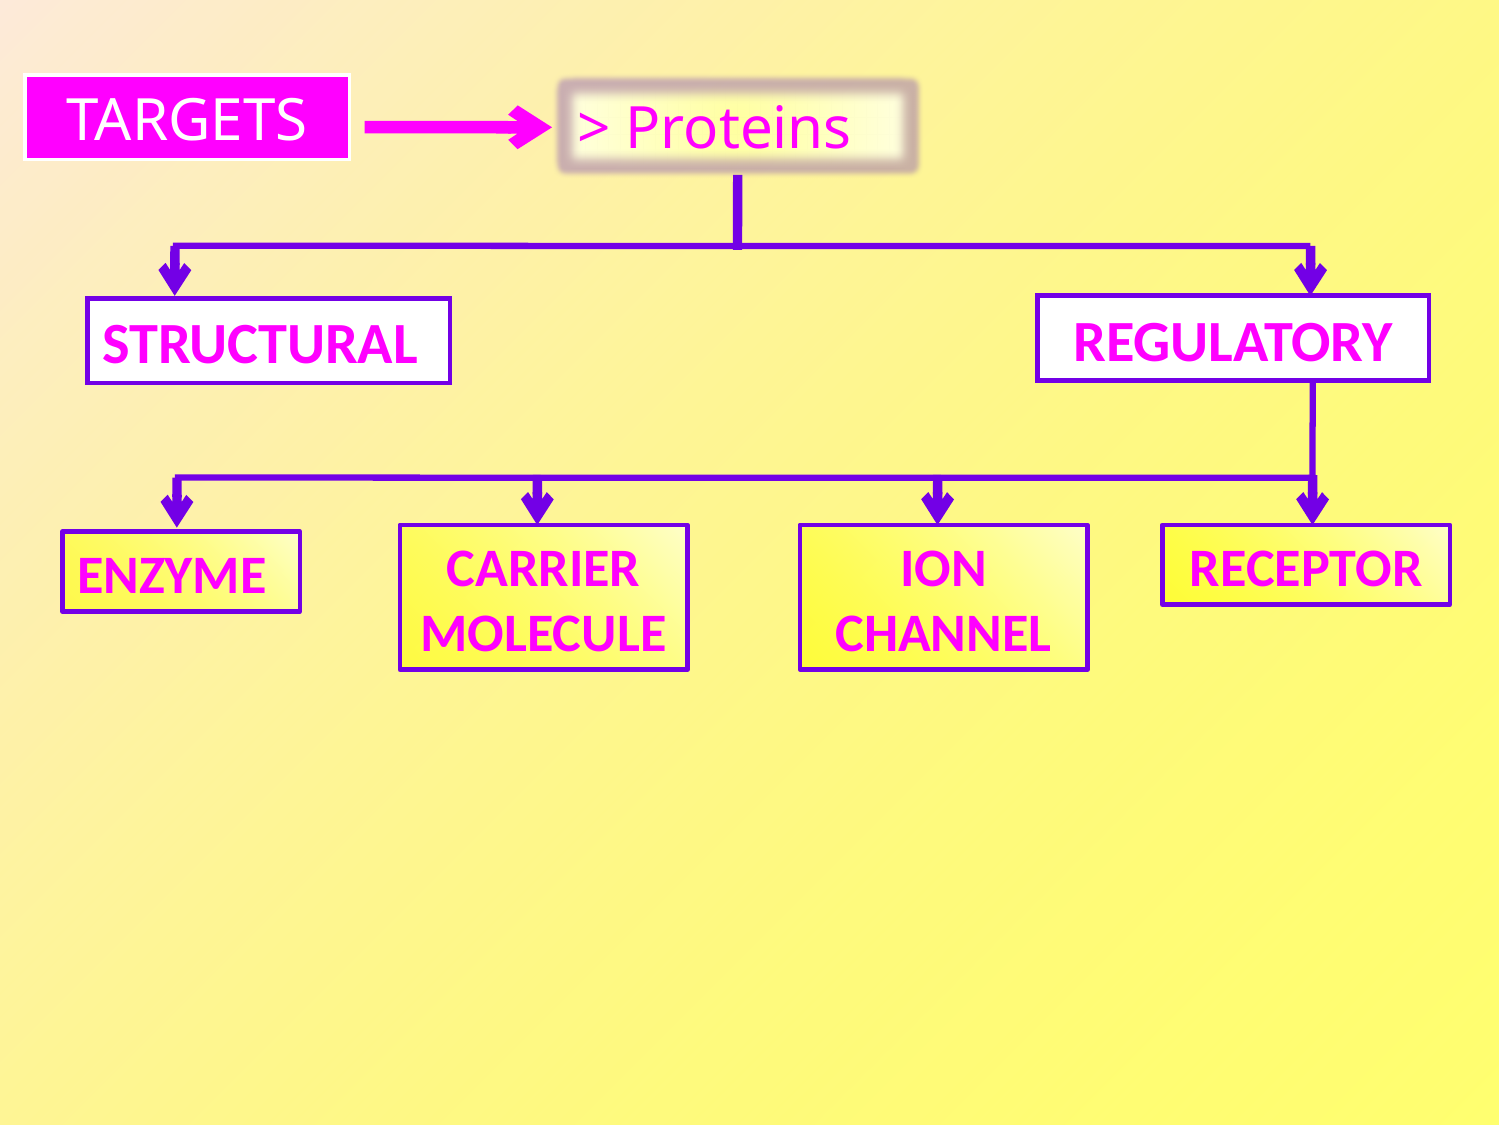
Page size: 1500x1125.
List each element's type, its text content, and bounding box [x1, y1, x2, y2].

text_box TARGETS [24, 75, 350, 160]
text_box [0, 0, 1500, 1125]
text_box STRUCTURAL [87, 298, 450, 376]
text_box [399, 622, 688, 672]
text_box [1162, 474, 1451, 606]
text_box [62, 377, 1313, 613]
text_box > Proteins [579, 100, 897, 152]
text_box REGULATORY [1037, 295, 1430, 381]
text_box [799, 474, 1088, 672]
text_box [172, 174, 1311, 296]
